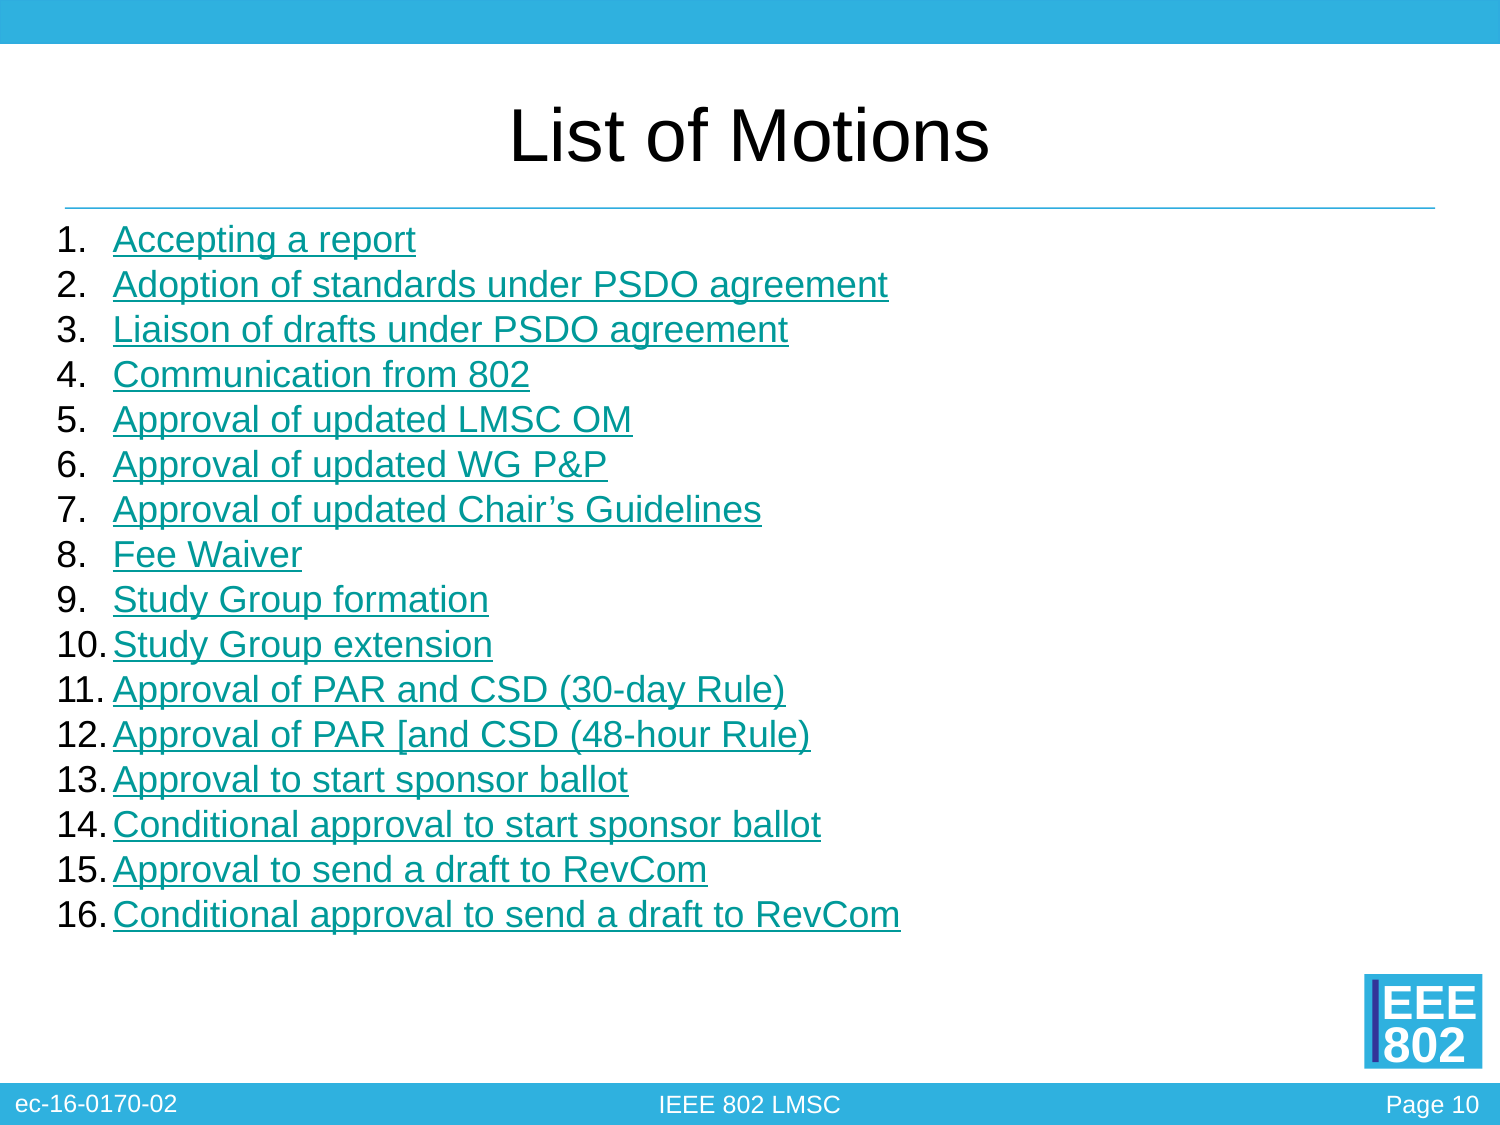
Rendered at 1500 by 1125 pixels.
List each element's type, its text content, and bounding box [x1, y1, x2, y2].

list Accepting a report Adoption of standards under PSDO agreement Liaison of drafts under PSDO agreement Communication from 802 Approval of updated LMSC OM Approval of updated WG P&P Approval of updated Chair’s Guidelines Fee Waiver Study Group formation Study Group extension Approval of PAR and CSD (30-day Rule) Approval of PAR [and CSD (48-hour Rule) Approval to start sponsor ballot Conditional approval to start sponsor ballot Approval to send a draft to RevCom Conditional approval to send a draft to RevCom [41, 207, 1392, 950]
title List of Motions [75, 66, 1425, 197]
